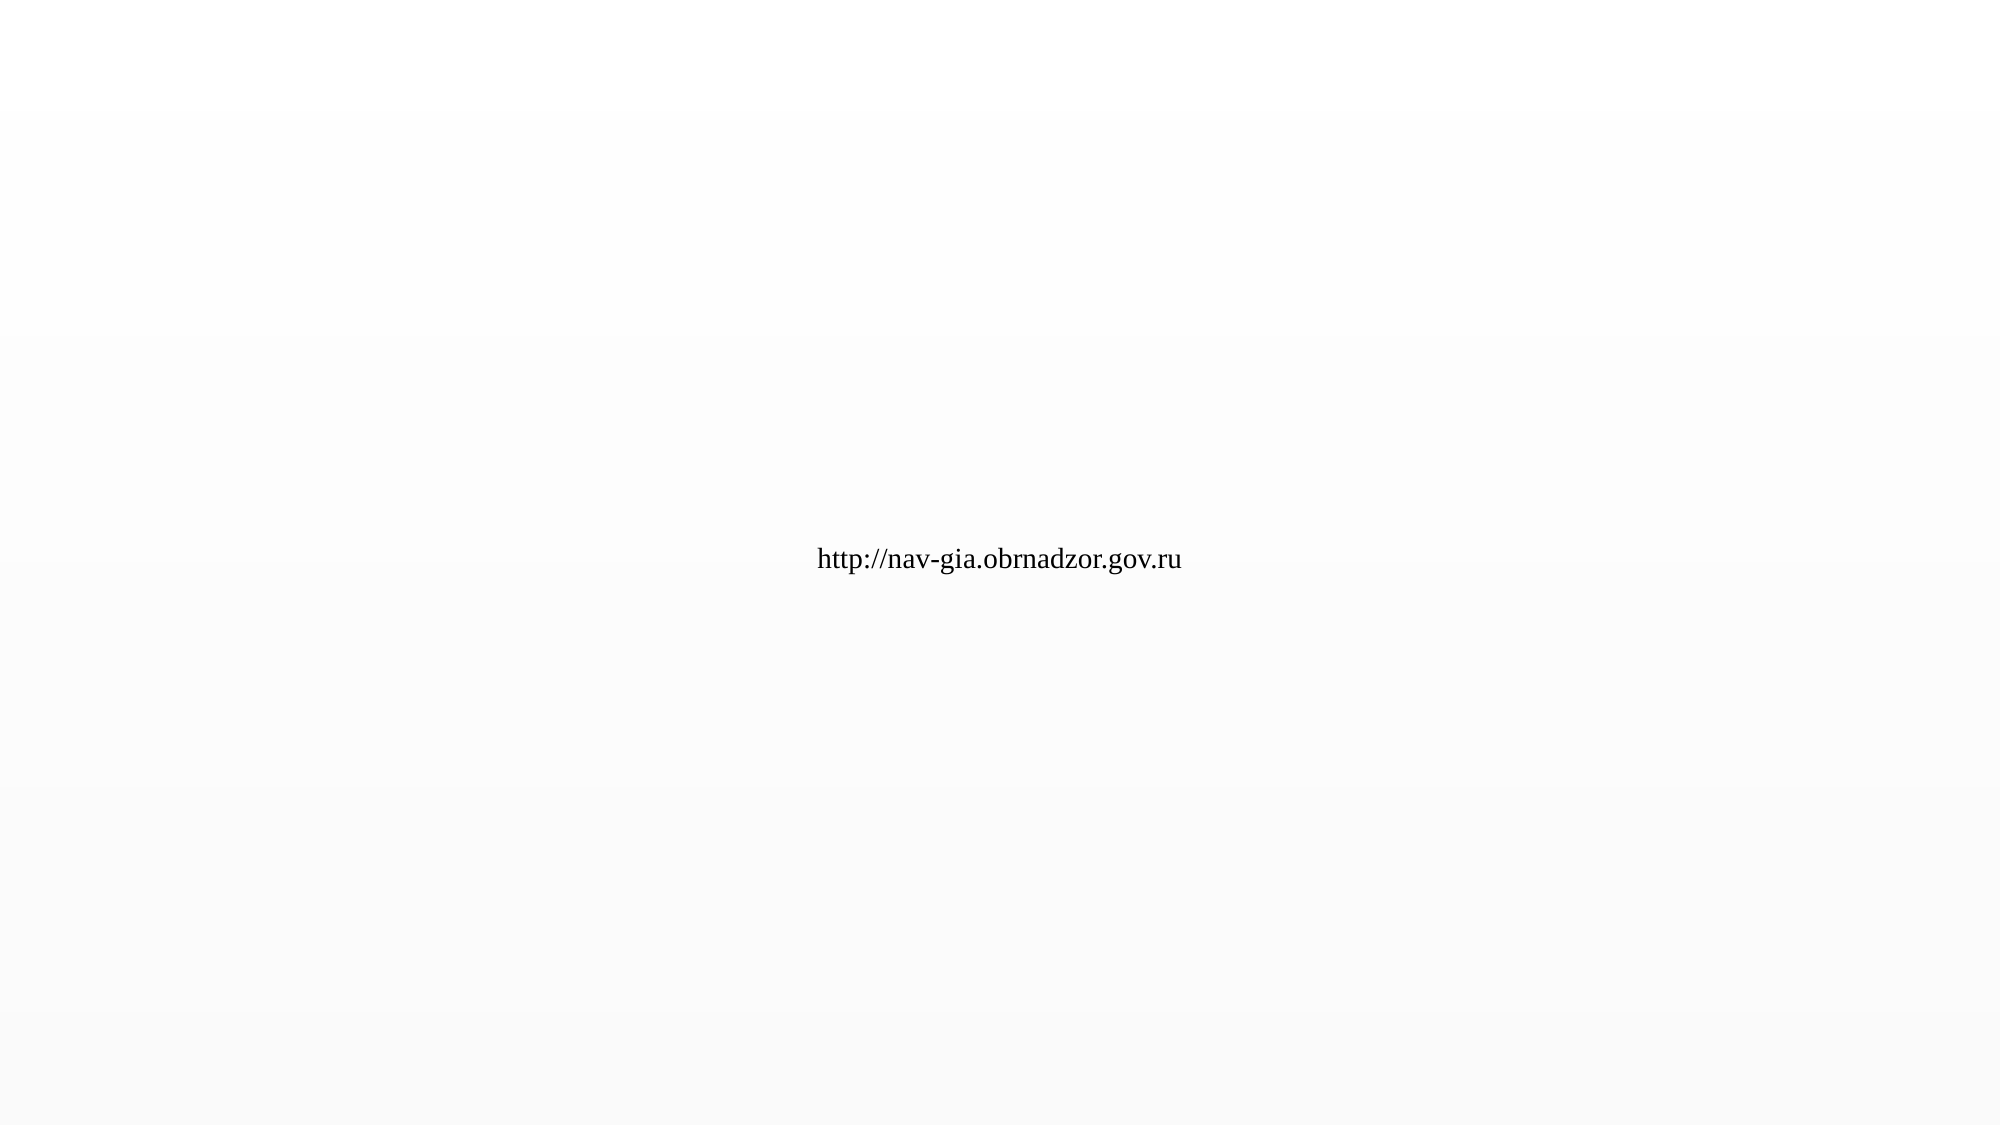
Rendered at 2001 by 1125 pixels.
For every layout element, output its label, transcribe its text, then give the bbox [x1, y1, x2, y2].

text_box http://nav-gia.obrnadzor.gov.ru [802, 532, 1198, 582]
